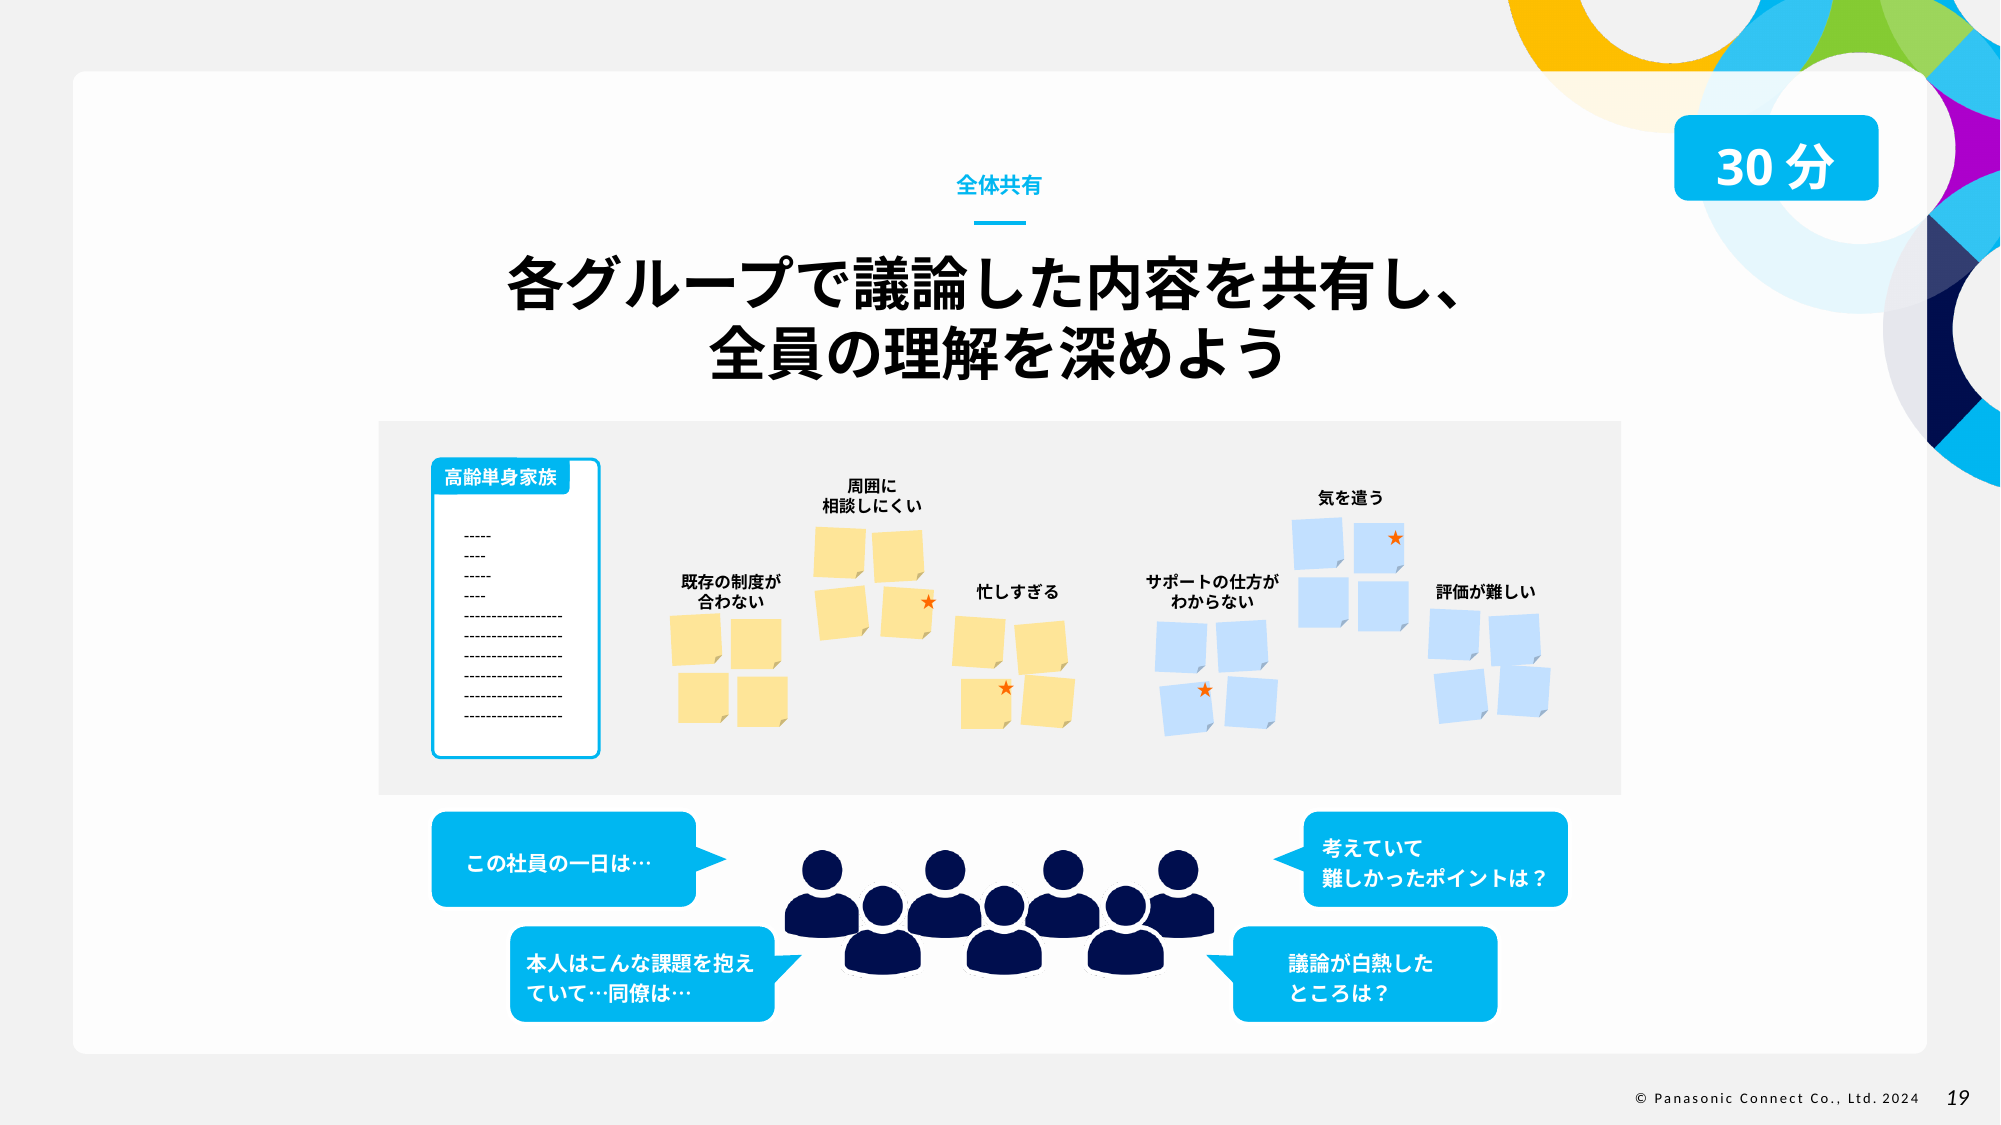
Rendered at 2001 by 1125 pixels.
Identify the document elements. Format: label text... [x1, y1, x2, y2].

text_box 気を遣う [1250, 480, 1453, 516]
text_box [1674, 115, 1879, 201]
text_box ★ [1181, 669, 1223, 709]
text_box ★ [904, 581, 946, 622]
text_box [1019, 673, 1077, 730]
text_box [508, 924, 805, 1024]
text_box [812, 525, 868, 580]
text_box サポートの仕方が わからない [1108, 564, 1317, 620]
text_box [1158, 683, 1217, 738]
picture [1436, 0, 2001, 563]
text_box 周囲に 相談しにくい [788, 468, 956, 524]
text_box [1273, 809, 1571, 909]
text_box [1203, 924, 1500, 1024]
text_box ★ [1371, 517, 1413, 558]
text_box 全体共有 [897, 171, 1103, 199]
text_box [1013, 619, 1072, 674]
text_box [378, 420, 1622, 796]
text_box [429, 458, 599, 758]
text_box [1290, 516, 1348, 572]
text_box [950, 614, 1007, 669]
text_box [1214, 618, 1272, 674]
text_box [870, 528, 928, 584]
text_box [1223, 675, 1280, 731]
text_box [1432, 667, 1492, 726]
text_box [729, 618, 785, 671]
text_box 既存の制度が 合わない [635, 564, 828, 620]
text_box [1426, 607, 1482, 662]
text_box [677, 671, 733, 724]
text_box [1487, 612, 1545, 668]
text_box [1496, 663, 1552, 719]
text_box [813, 584, 873, 642]
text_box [429, 809, 727, 909]
text_box [879, 585, 935, 641]
text_box 各グループで議論した内容を共有し、 全員の理解を深めよう [366, 246, 1634, 387]
text_box 忙しすぎる [958, 574, 1078, 610]
text_box [959, 677, 1015, 731]
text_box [784, 850, 1215, 978]
text_box [1297, 576, 1353, 629]
text_box [1357, 580, 1412, 633]
text_box [736, 675, 792, 728]
text_box [1153, 620, 1209, 674]
text_box [668, 612, 726, 668]
text_box ★ [982, 667, 1024, 708]
text_box 評価が難しい [1403, 574, 1570, 610]
text_box [1352, 522, 1408, 575]
